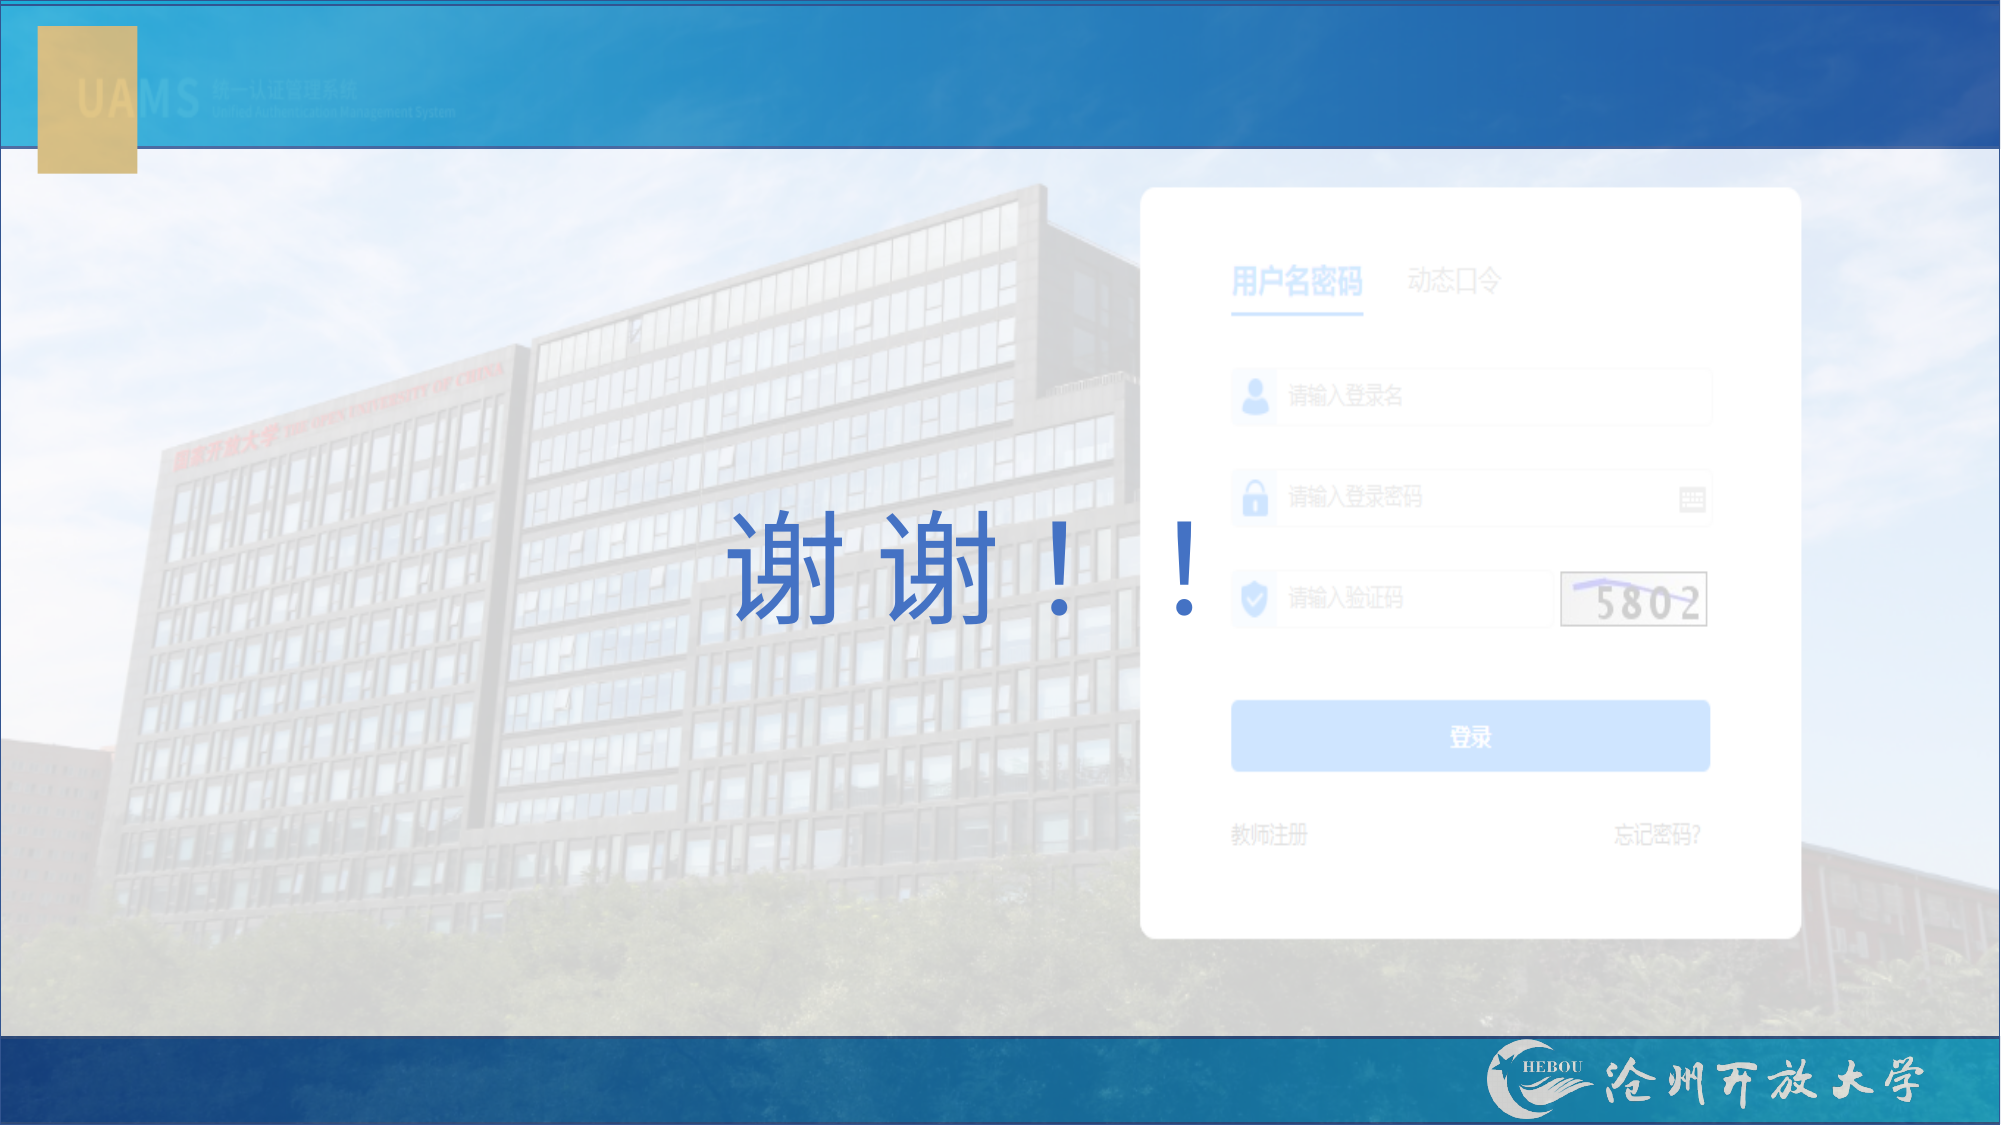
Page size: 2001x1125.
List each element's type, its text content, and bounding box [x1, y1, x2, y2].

text_box 谢 谢 ！！ [0, 4, 2000, 1125]
